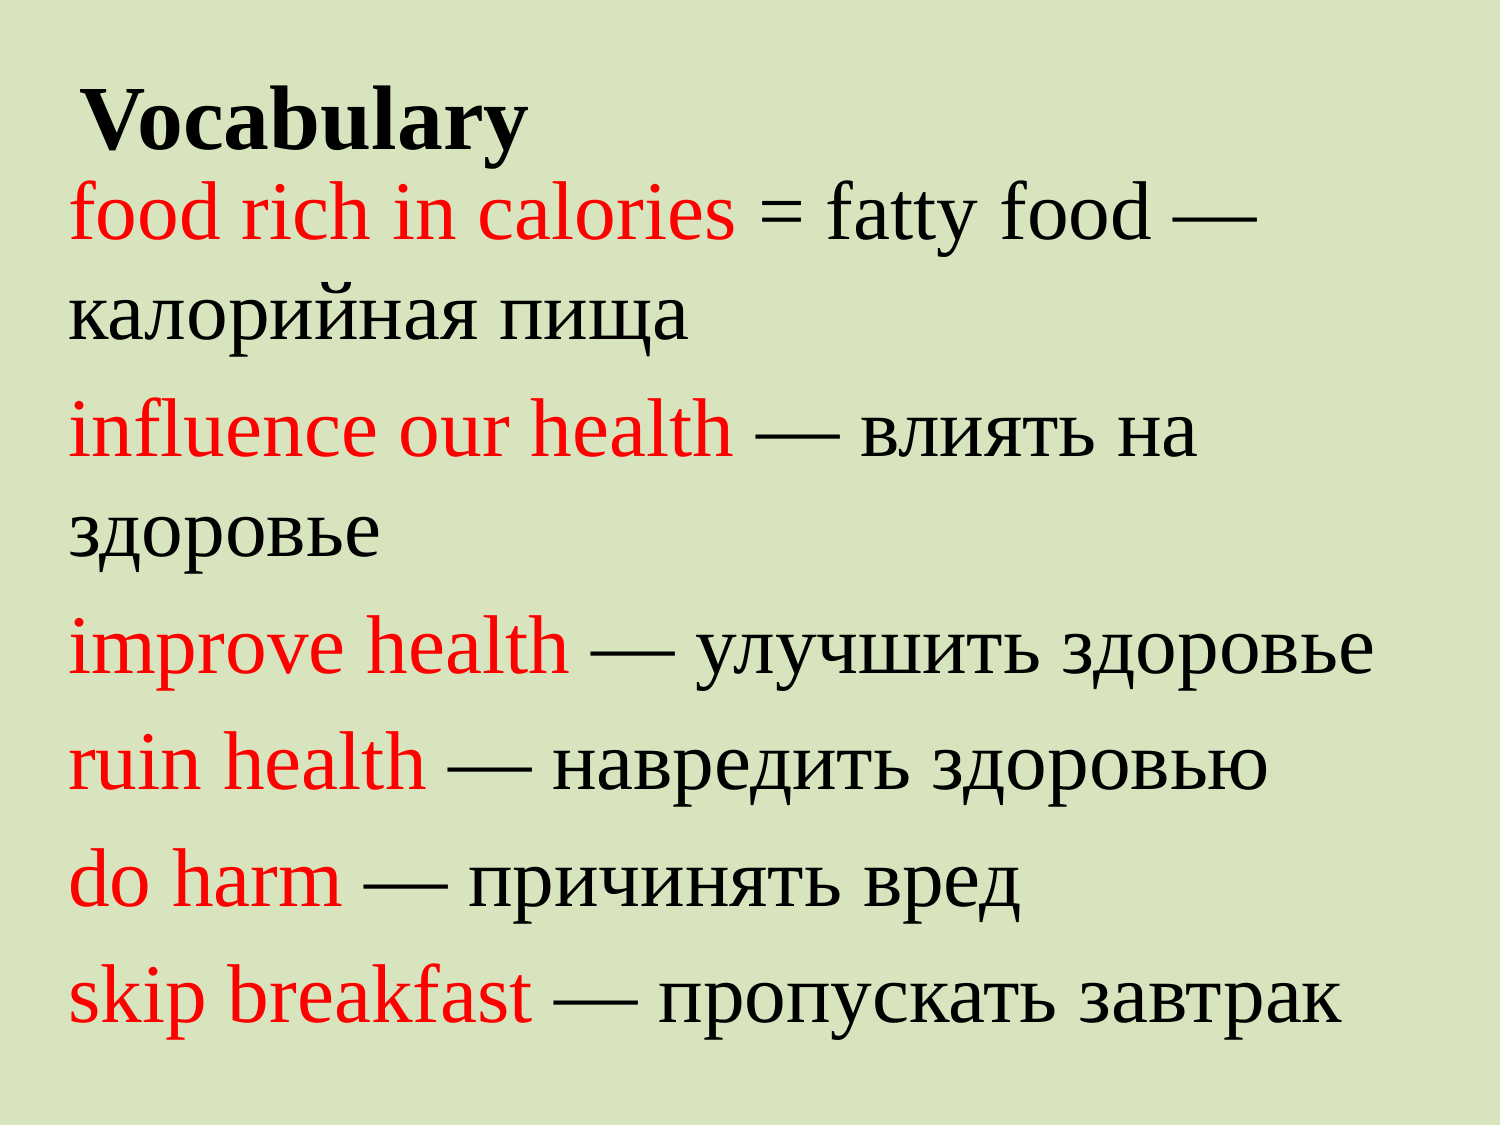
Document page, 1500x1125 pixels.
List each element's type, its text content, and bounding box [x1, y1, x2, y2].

text_box Vocabulary [41, 19, 569, 207]
subtitle food rich in calories = fatty food — калорийная пища influence our health — влиять на здоровье improve health — улучшить здоровье ruin health — навредить здоровью do harm — причинять вред skip breakfast — пропускать завтрак [53, 149, 1471, 1035]
